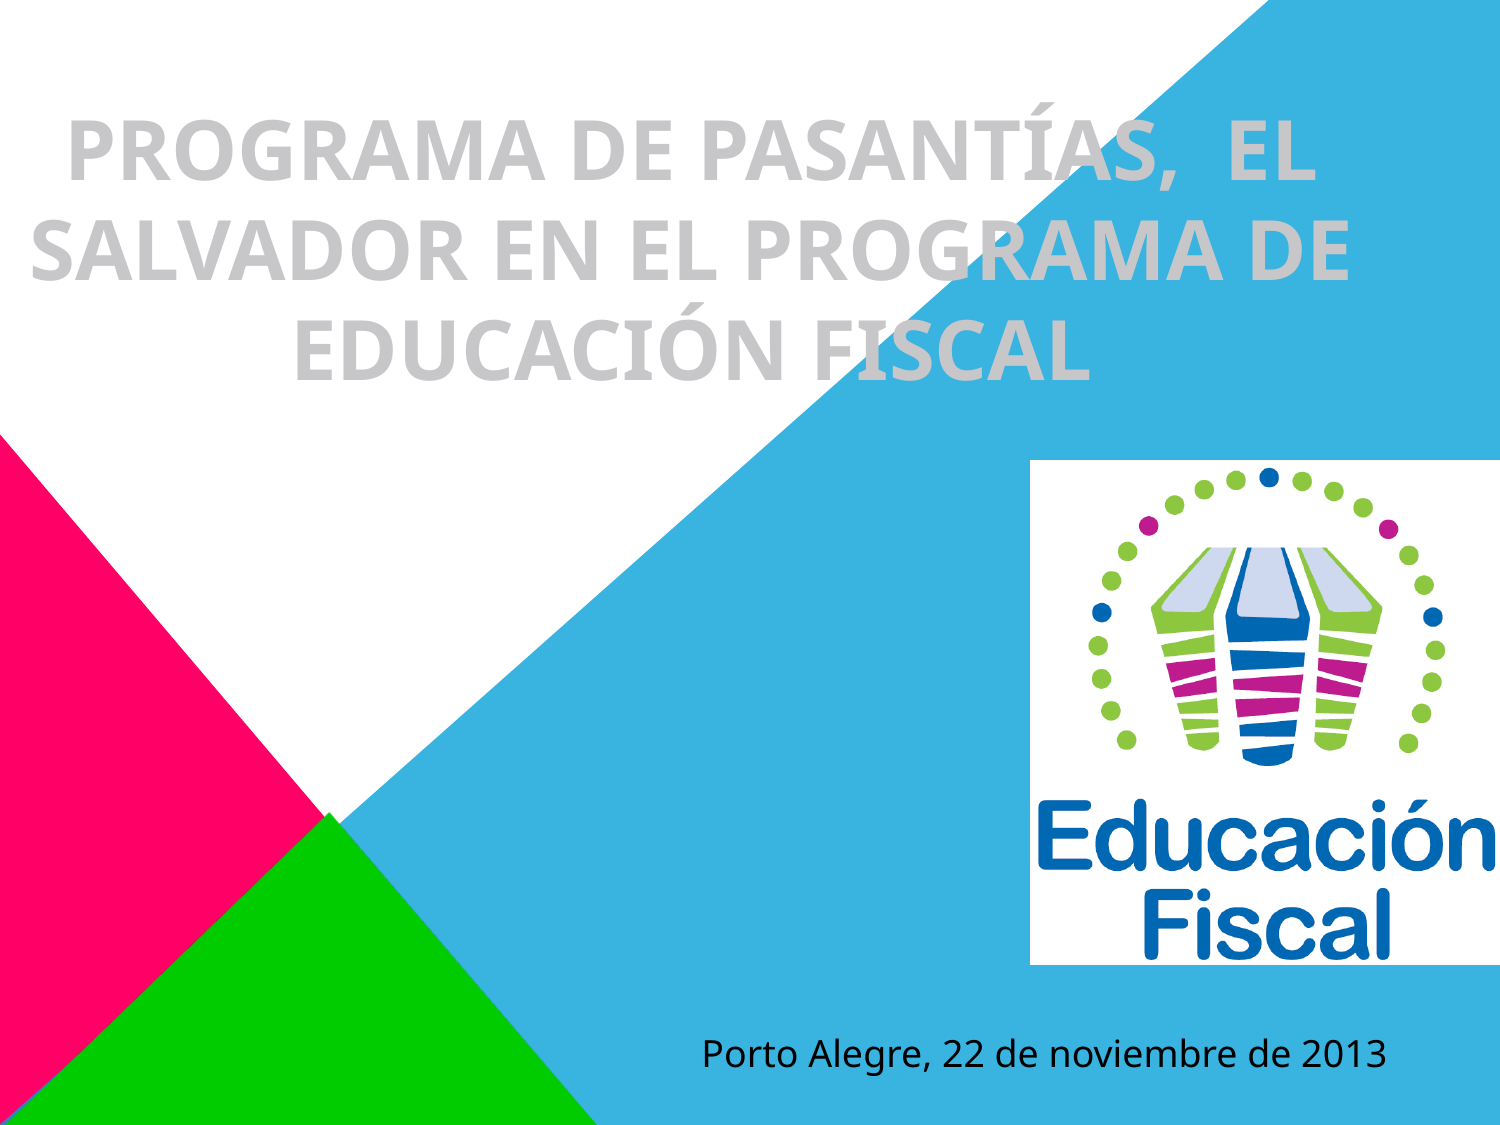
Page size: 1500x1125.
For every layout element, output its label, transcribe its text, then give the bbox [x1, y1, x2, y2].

text_box PROGRAMA DE PASANTÍAS, EL SALVADOR EN EL PROGRAMA DE EDUCACIÓN FISCAL [7, 90, 1377, 405]
picture [5, 812, 598, 1125]
picture [1030, 460, 1500, 965]
text_box Porto Alegre, 22 de noviembre de 2013 [686, 1023, 1403, 1083]
